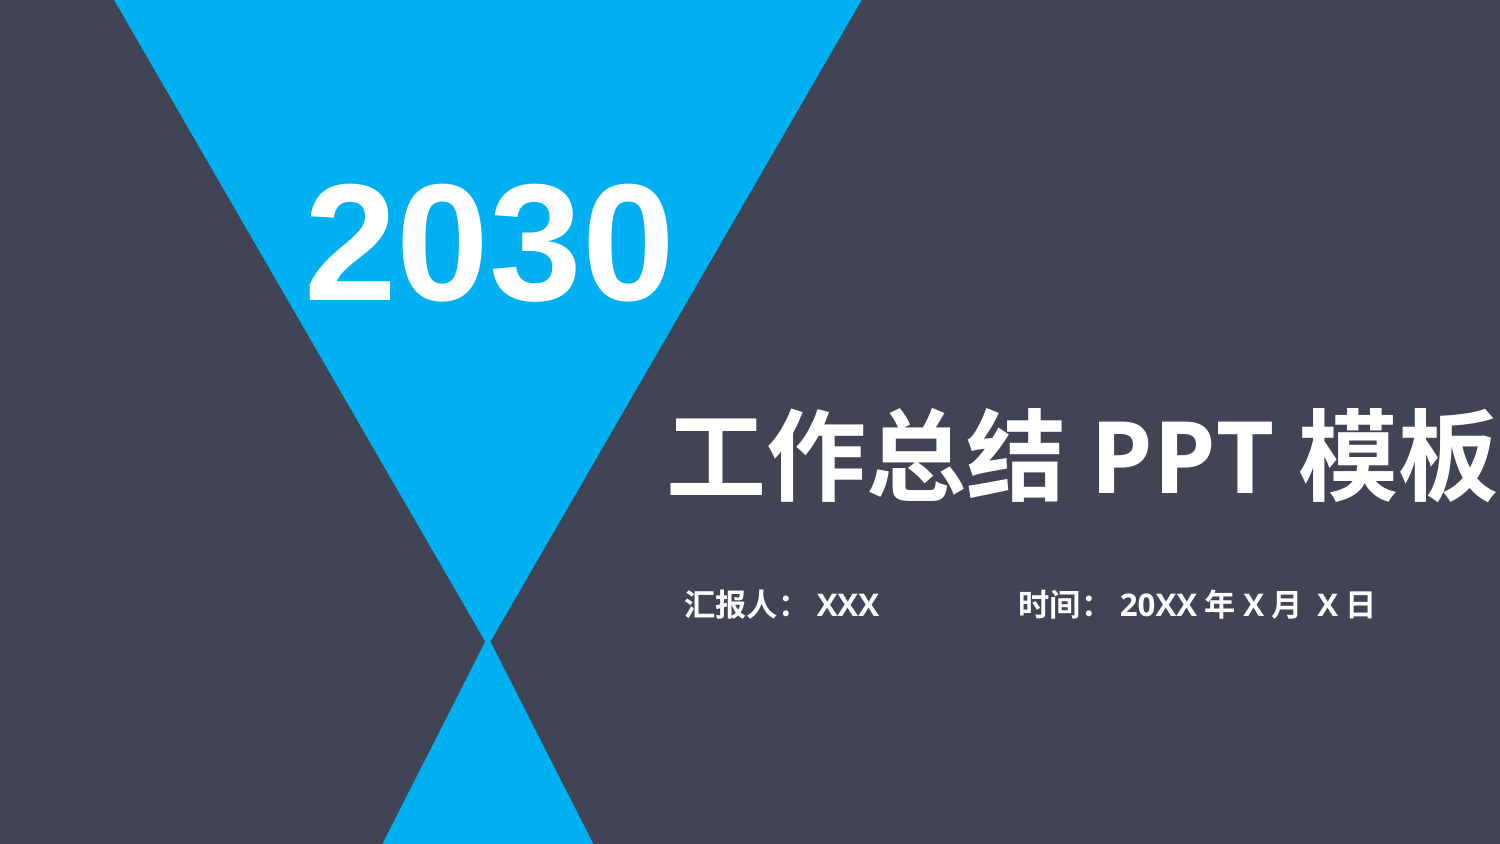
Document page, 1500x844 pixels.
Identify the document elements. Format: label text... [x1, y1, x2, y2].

text_box 2030 [289, 126, 833, 342]
text_box 汇报人：XXX 时间：20XX年X月 X日 [673, 560, 1459, 629]
text_box [116, 0, 860, 299]
text_box [384, 641, 592, 844]
text_box [314, 342, 655, 641]
text_box 工作总结PPT模板 [655, 327, 1500, 519]
